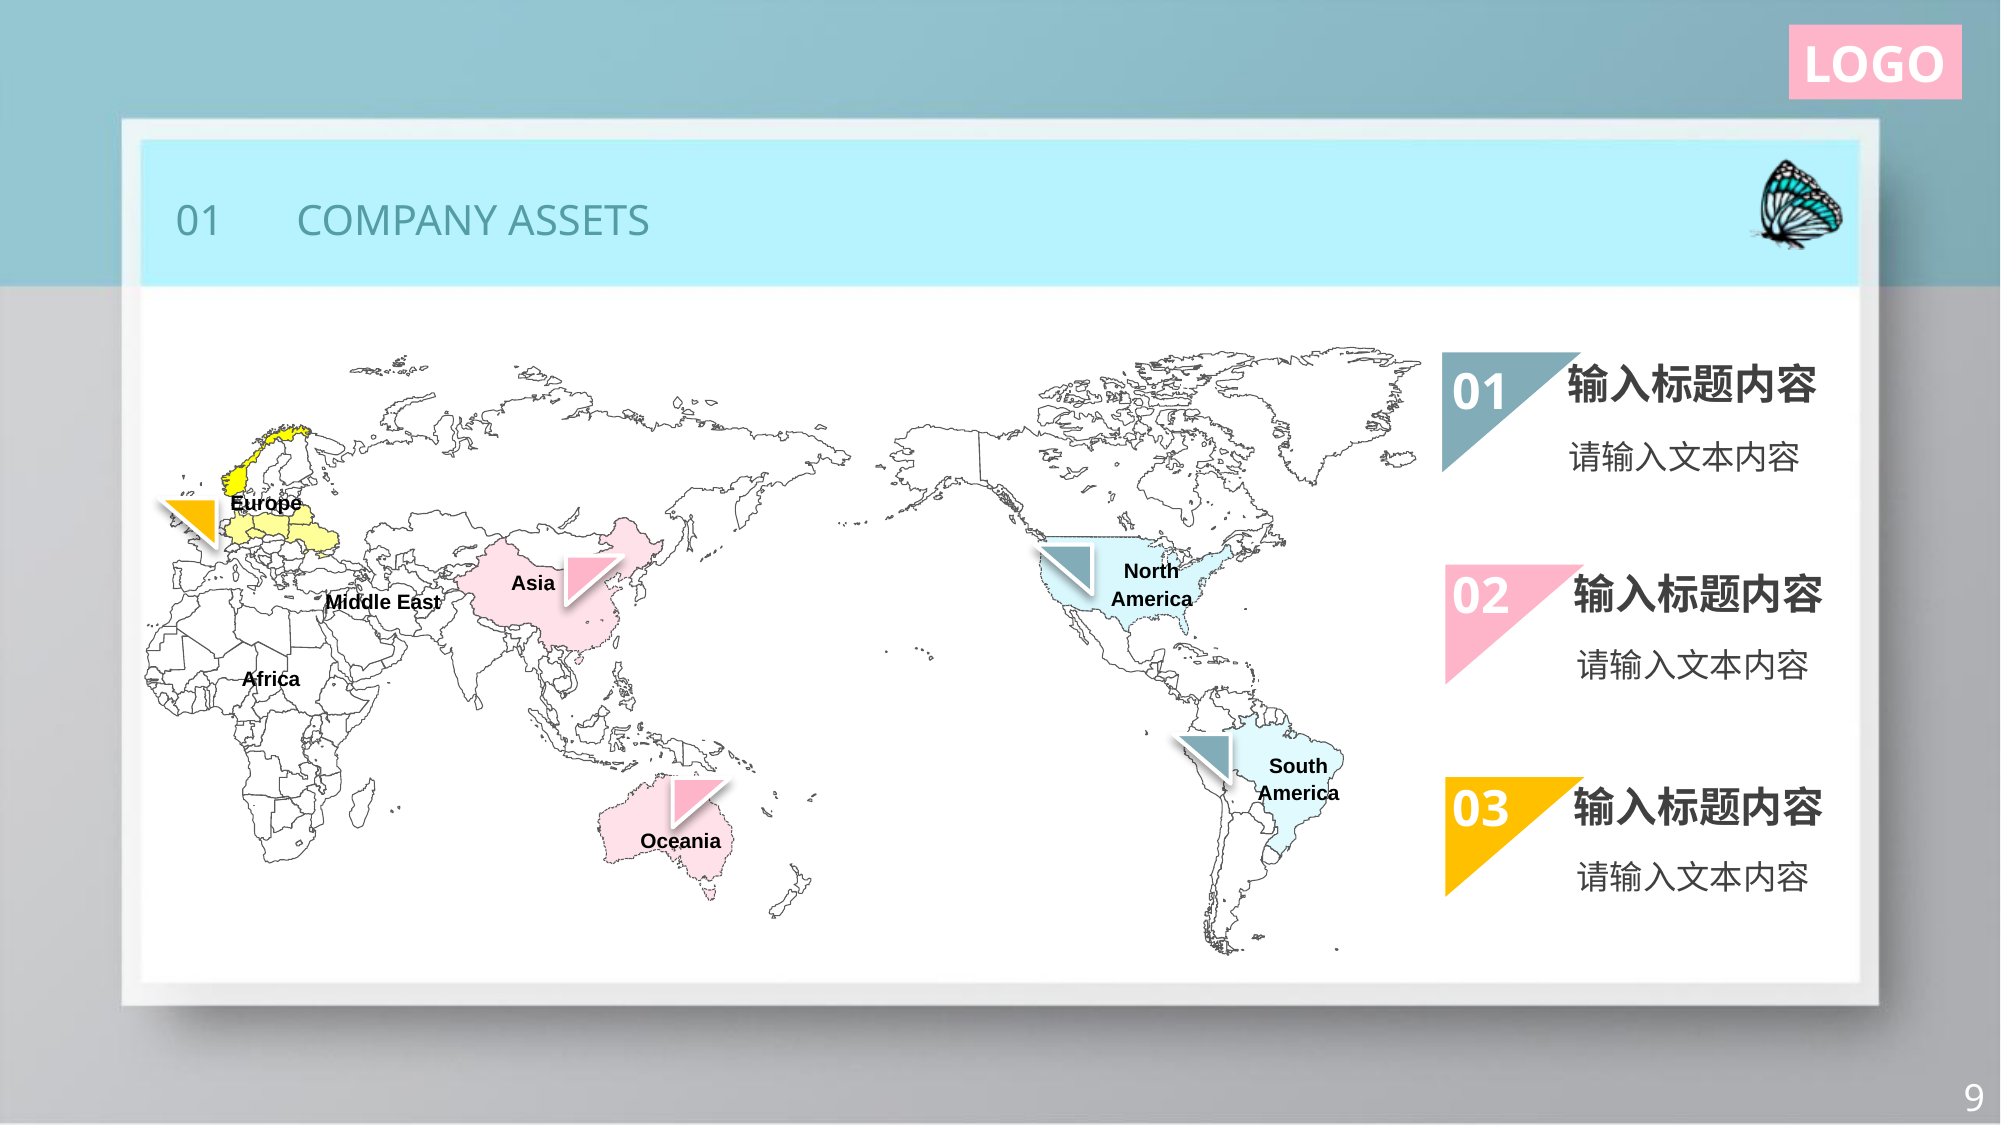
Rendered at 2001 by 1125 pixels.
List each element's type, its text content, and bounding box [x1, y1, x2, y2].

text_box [582, 777, 779, 853]
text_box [1034, 544, 1397, 805]
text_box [145, 347, 1422, 956]
picture [0, 0, 2001, 1125]
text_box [1417, 562, 2000, 690]
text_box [1417, 350, 2000, 478]
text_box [158, 487, 365, 548]
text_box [466, 555, 624, 606]
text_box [1417, 774, 2000, 902]
slide_number 9 [1550, 1069, 2000, 1125]
